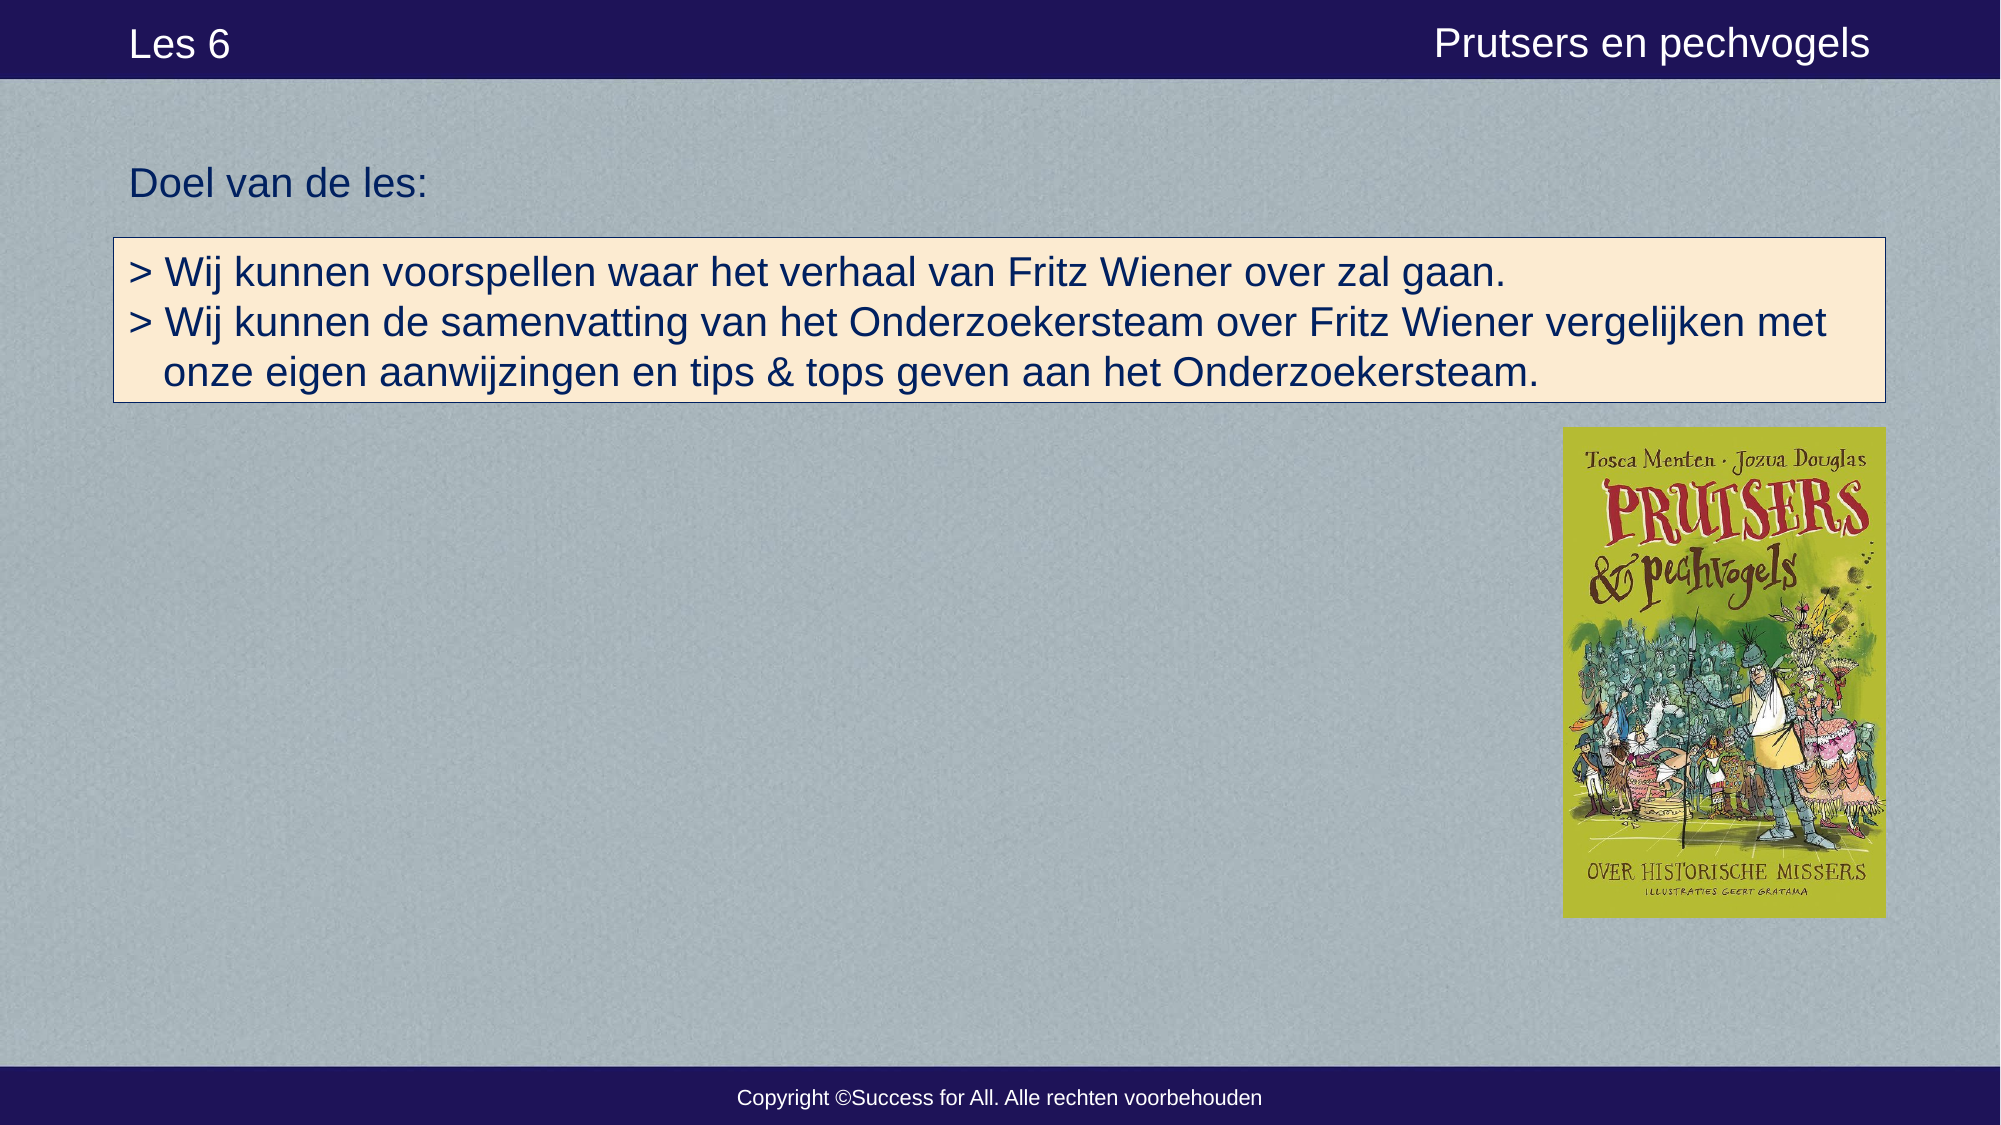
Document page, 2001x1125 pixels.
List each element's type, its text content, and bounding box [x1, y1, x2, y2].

text_box Copyright ©Success for All. Alle rechten voorbehouden [0, 1076, 2000, 1125]
text_box Doel van de les: [113, 148, 1635, 214]
text_box Les 6 [114, 9, 354, 75]
text_box > Wij kunnen voorspellen waar het verhaal van Fritz Wiener over zal gaan. > Wij kunnen de samenvatting van het Onderzoekersteam over Fritz Wiener vergelijken met onze eigen aanwijzingen en tips & tops geven aan het Onderzoekersteam. [113, 237, 1886, 403]
picture [0, 0, 2001, 1125]
text_box Prutsers en pechvogels [999, 8, 1886, 73]
